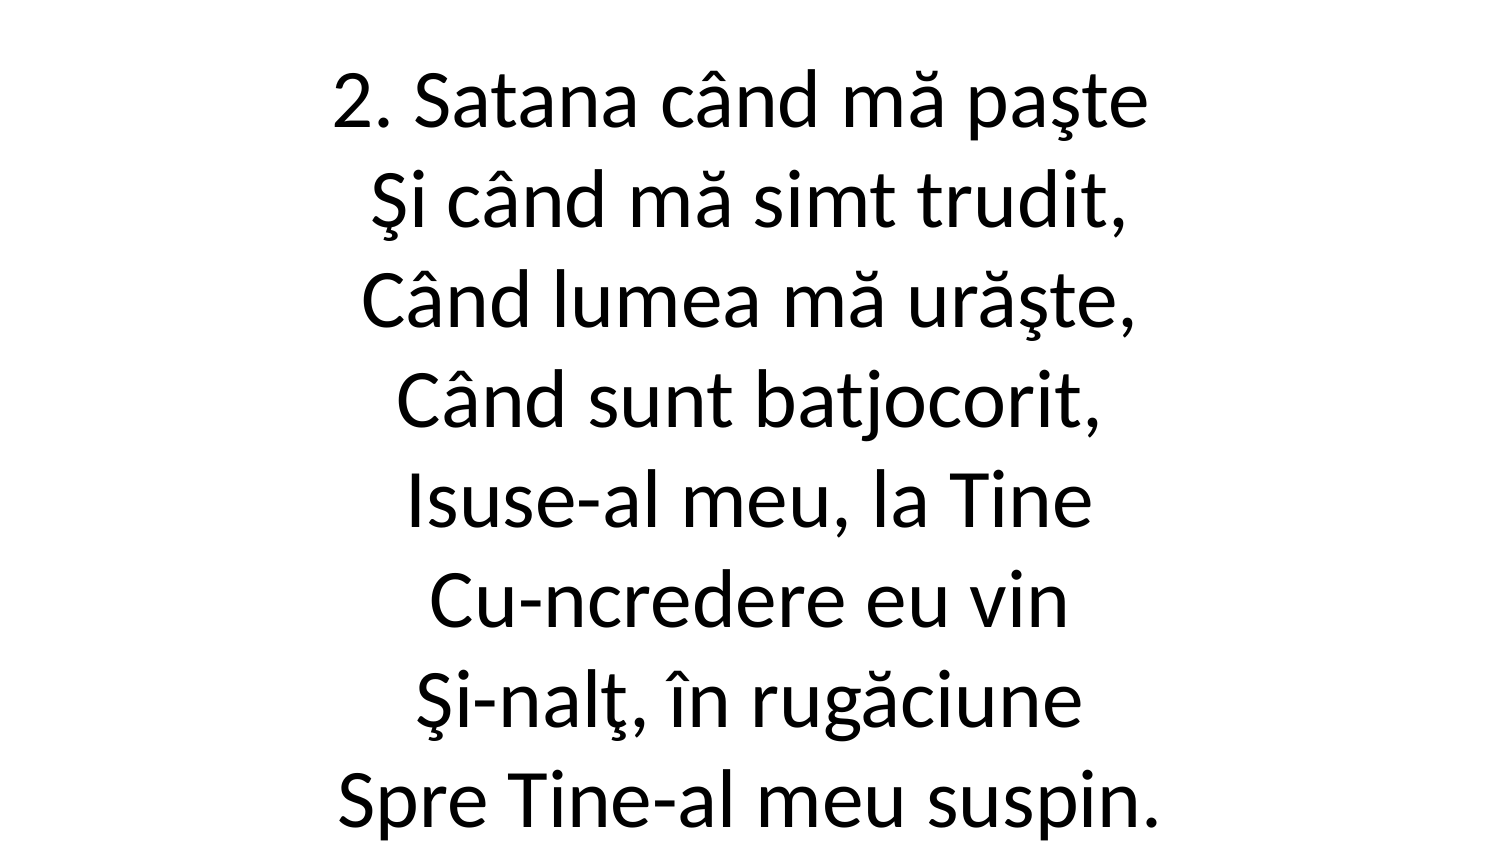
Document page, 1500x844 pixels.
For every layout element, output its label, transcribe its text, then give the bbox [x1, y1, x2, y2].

text_box 2. Satana când mă paşte Şi când mă simt trudit, Când lumea mă urăşte, Când sunt batjocorit, Isuse-al meu, la Tine Cu-ncredere eu vin Şi-nalţ, în rugăciune Spre Tine-al meu suspin. [316, 0, 1184, 844]
